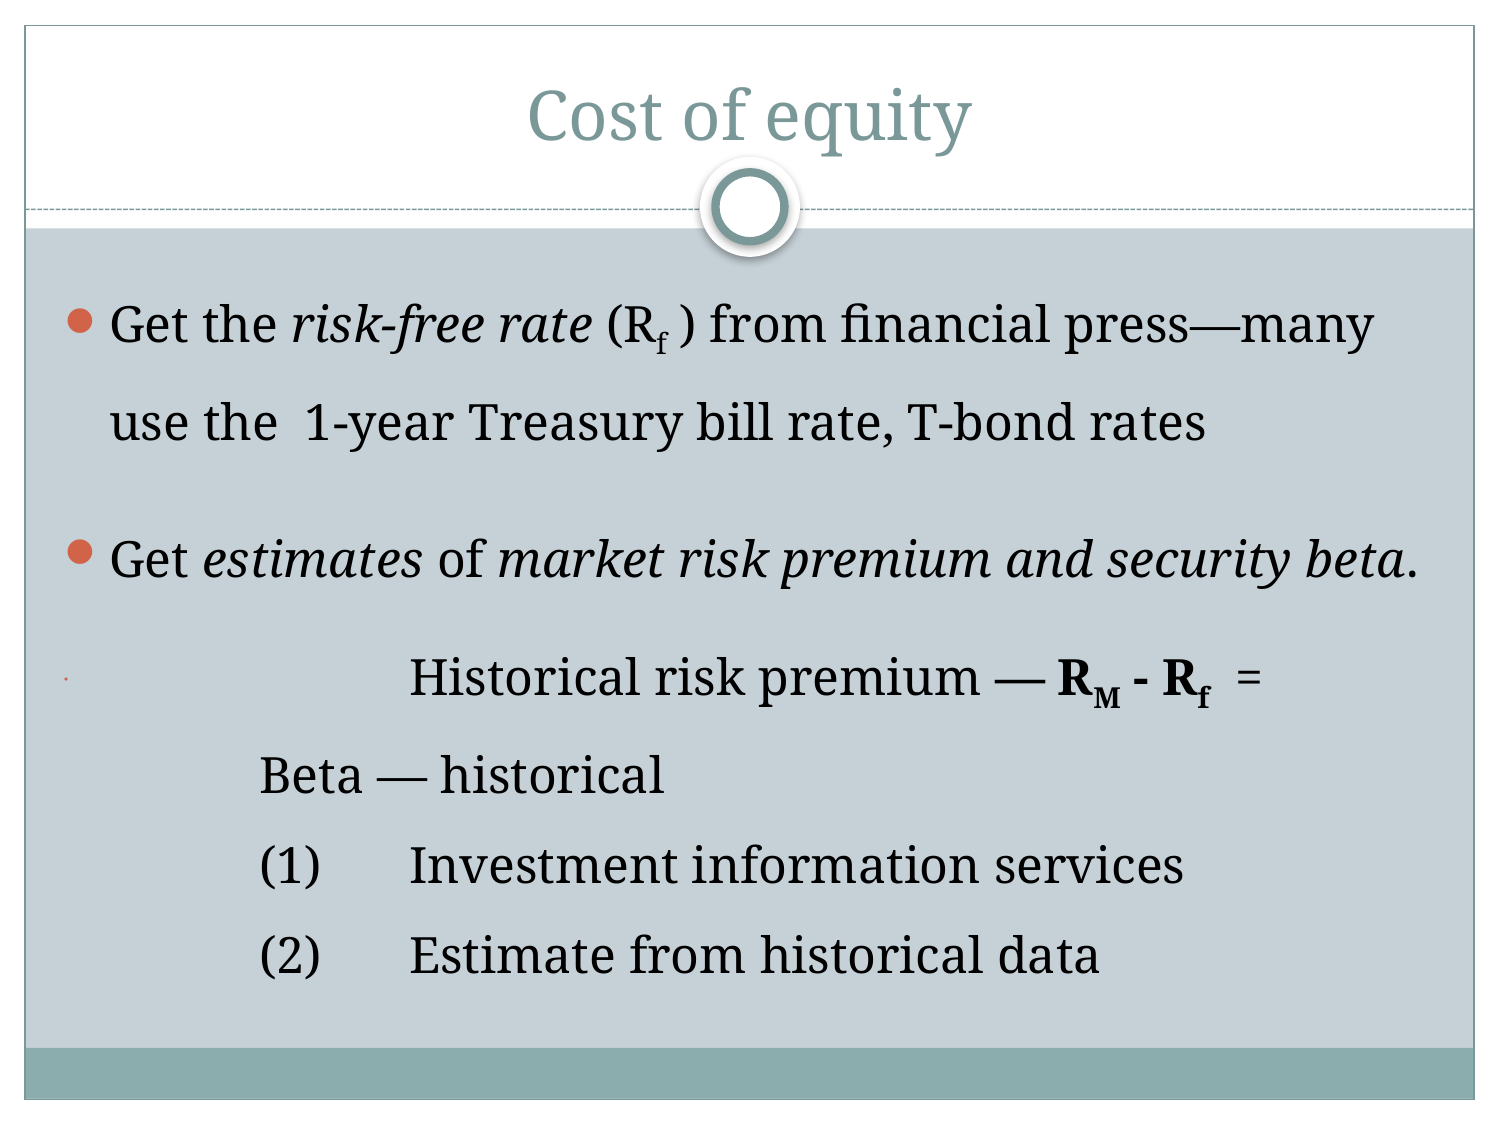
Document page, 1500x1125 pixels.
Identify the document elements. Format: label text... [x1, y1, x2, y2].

list Get the risk-free rate (Rf ) from financial press—many use the 1-year Treasury bill rate, T-bond rates Get estimates of market risk premium and security beta. Historical risk premium — RM - Rf = Beta — historical (1) Investment information services (2) Estimate from historical data [49, 250, 1445, 1001]
title Cost of equity [49, 37, 1450, 162]
